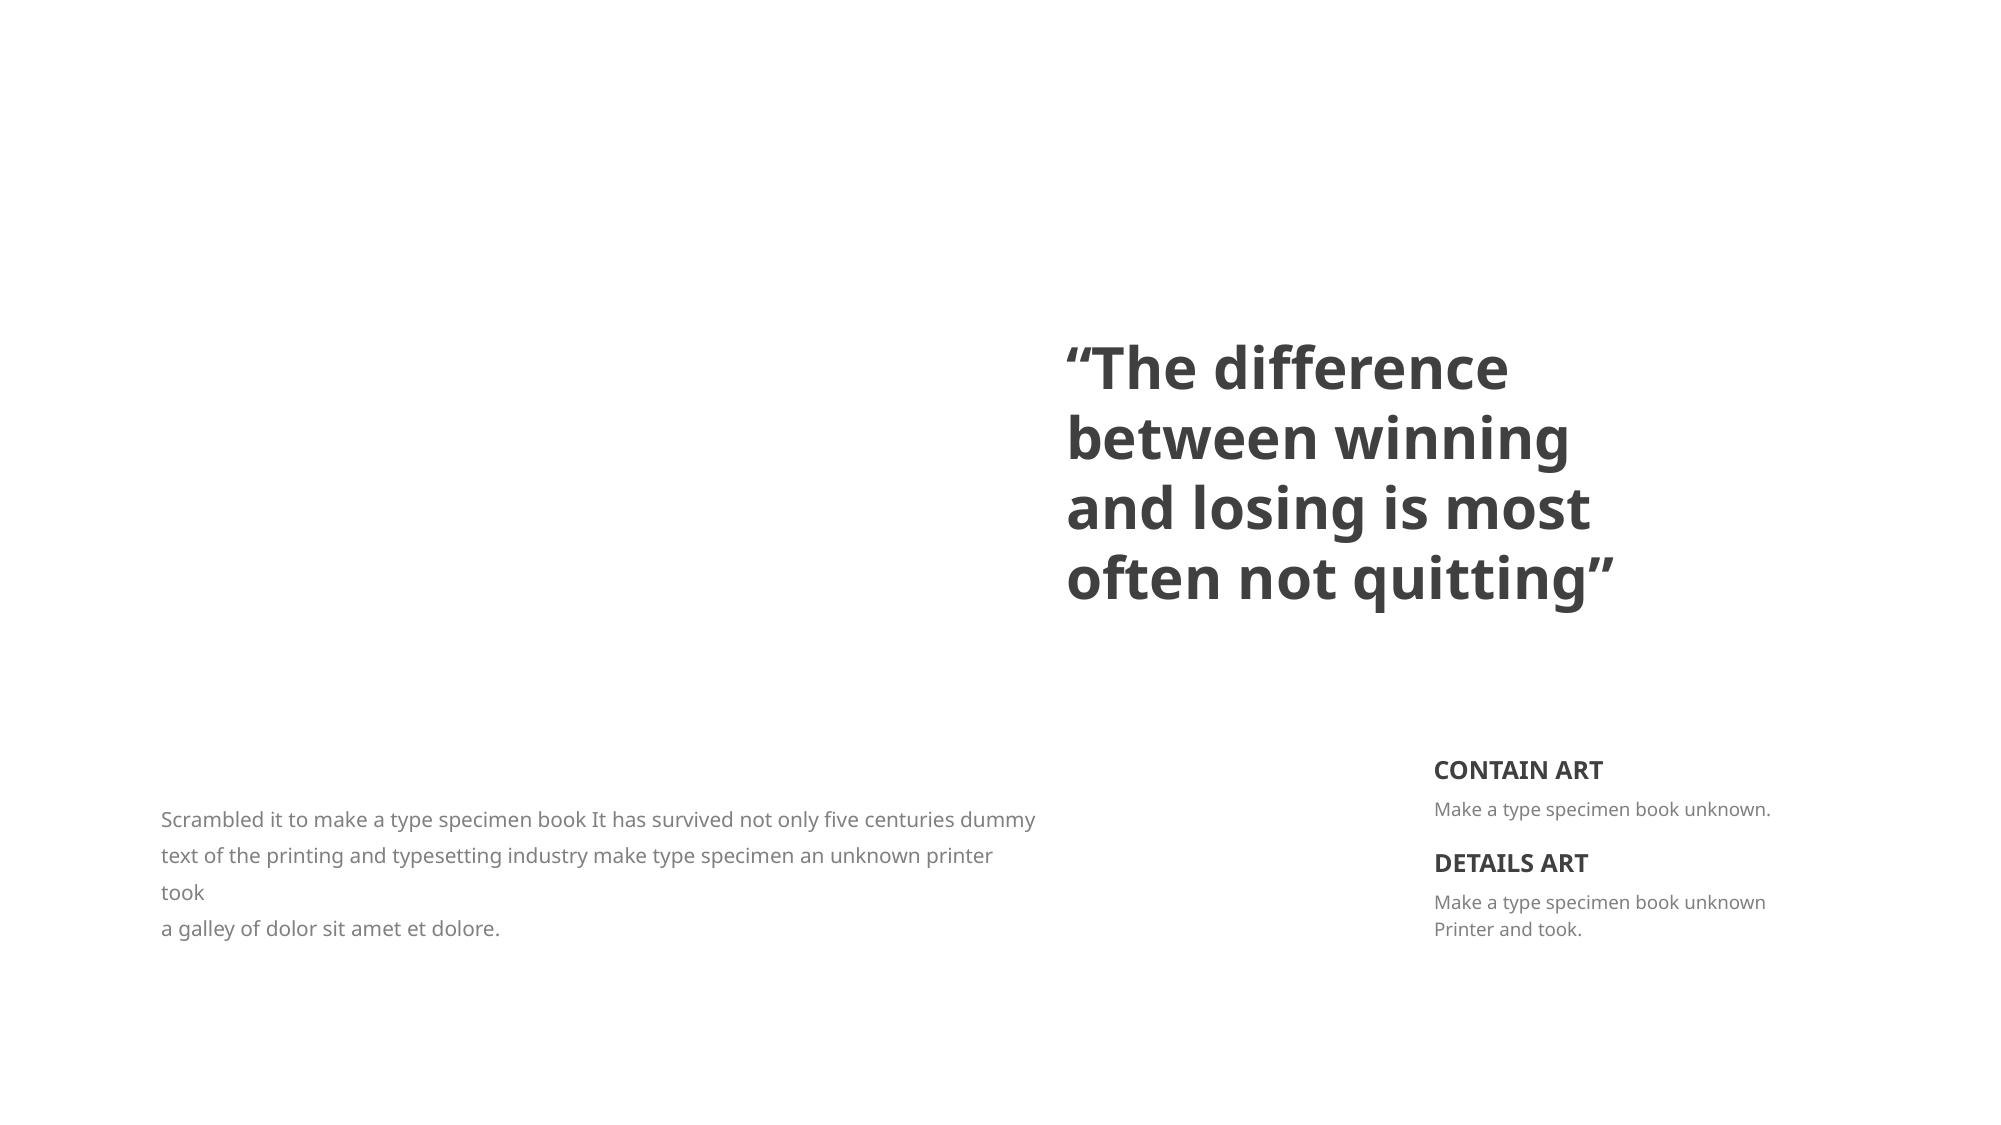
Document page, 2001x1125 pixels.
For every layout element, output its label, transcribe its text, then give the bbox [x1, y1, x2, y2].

text_box Make a type specimen book unknown. [1419, 758, 1853, 828]
text_box Make a type specimen book unknown Printer and took. [1419, 852, 1853, 948]
text_box “The difference between winning and losing is most often not quitting” [1314, 323, 1666, 619]
text_box Scrambled it to make a type specimen book It has survived not only five centuries dummy text of the printing and typesetting industry make type specimen an unknown printer took a galley of dolor sit amet et dolore. [146, 788, 1052, 948]
text_box CONTAIN ART [1370, 747, 1667, 792]
text_box DETAILS ART [1419, 840, 1716, 886]
picture [146, 162, 1314, 711]
